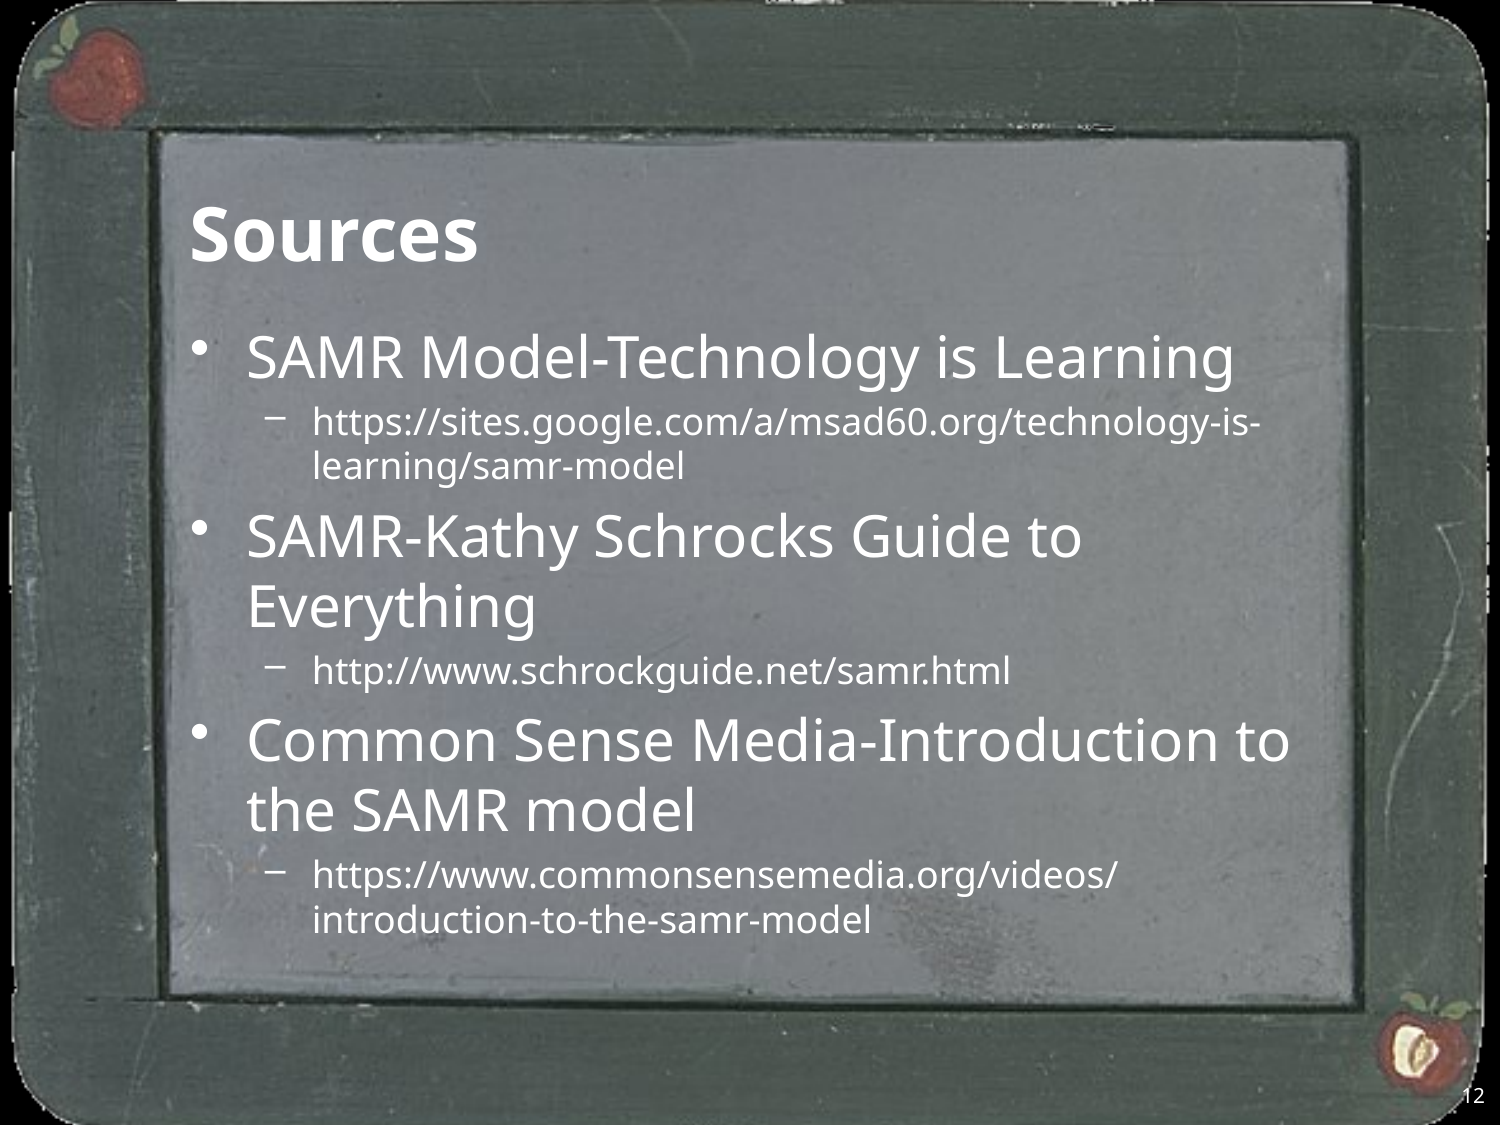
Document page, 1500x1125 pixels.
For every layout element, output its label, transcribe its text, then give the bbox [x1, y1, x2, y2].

title Sources [174, 137, 1338, 312]
picture [0, 0, 1500, 1125]
slide_number 12 [1249, 1074, 1500, 1125]
list SAMR Model-Technology is Learning https://sites.google.com/a/msad60.org/technology-is-learning/samr-model SAMR-Kathy Schrocks Guide to Everything http://www.schrockguide.net/samr.html Common Sense Media-Introduction to the SAMR model https://www.commonsensemedia.org/videos/introduction-to-the-samr-model [174, 312, 1338, 938]
